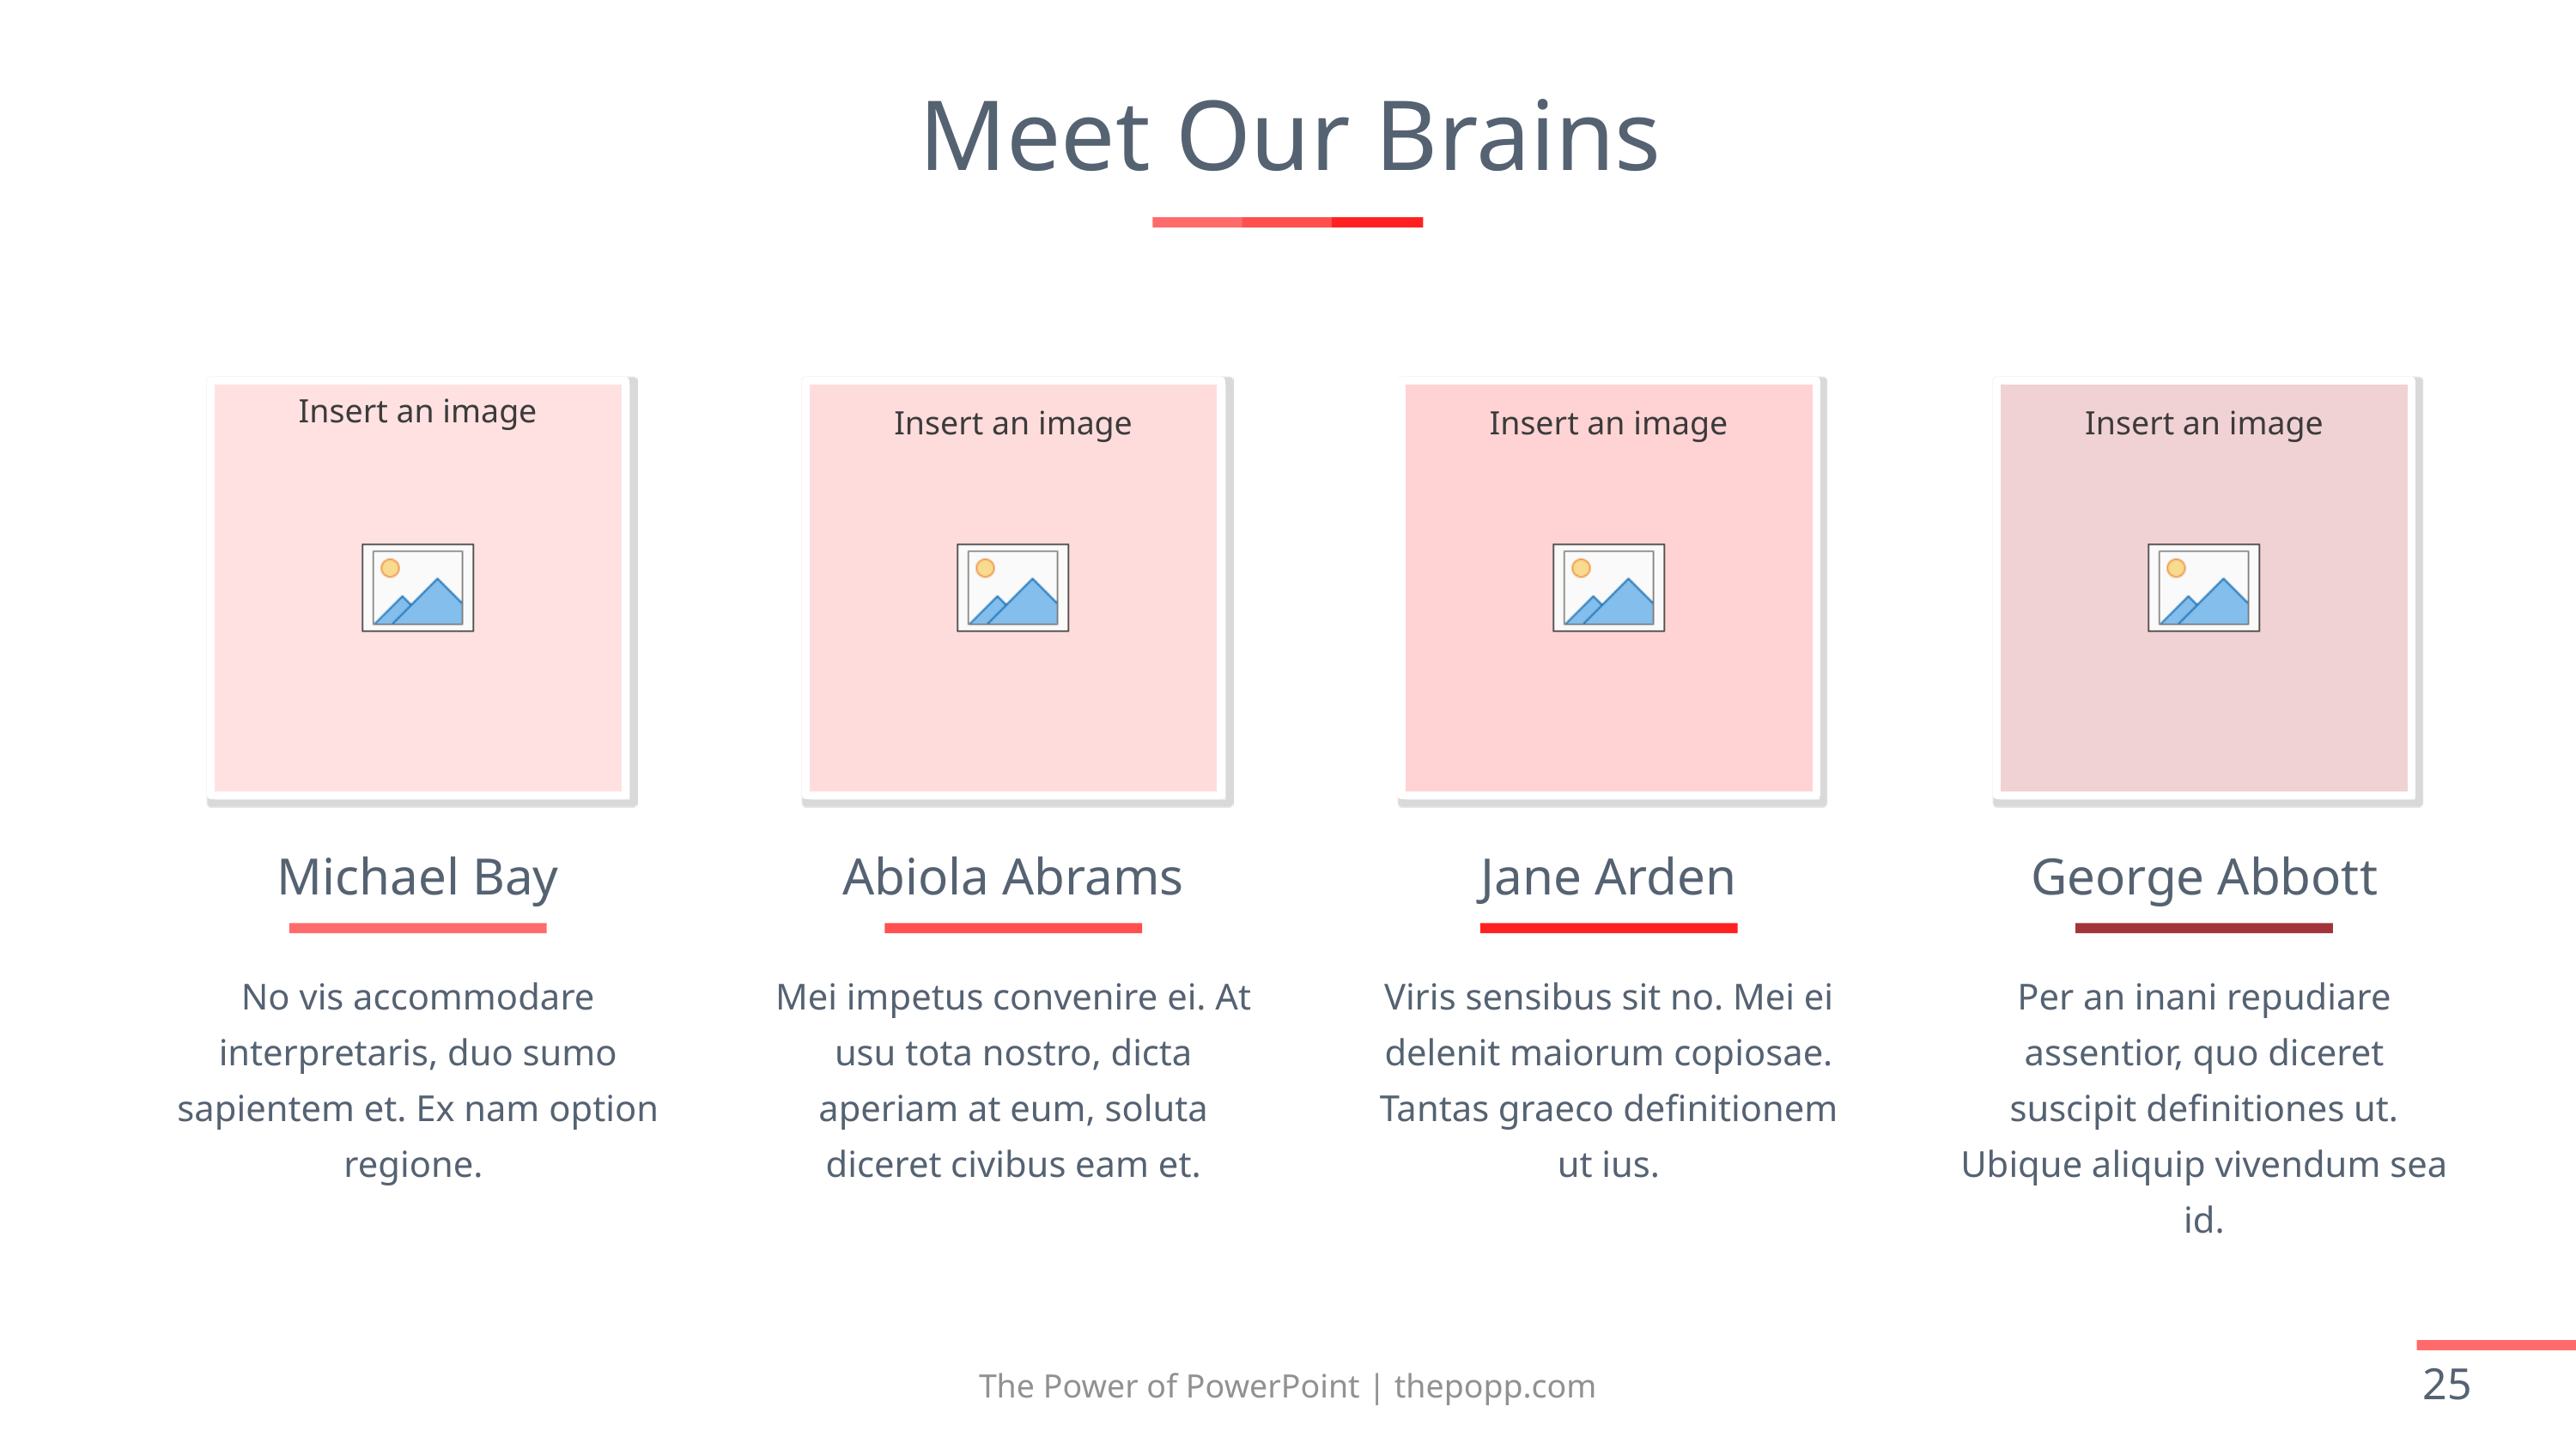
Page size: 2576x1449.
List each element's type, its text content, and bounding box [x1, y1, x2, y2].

list No vis accommodare interpretaris, duo sumo sapientem et. Ex nam option regione. [158, 955, 678, 1197]
list Per an inani repudiare assentior, quo diceret suscipit definitiones ut. Ubique aliquip vivendum sea id. [1944, 955, 2464, 1197]
title Meet Our Brains [69, 49, 2512, 230]
list Viris sensibus sit no. Mei ei delenit maiorum copiosae. Tantas graeco definitionem ut ius. [1349, 955, 1869, 1197]
list Mei impetus convenire ei. At usu tota nostro, dicta aperiam at eum, soluta diceret civibus eam et. [753, 955, 1273, 1197]
footer The Power of PowerPoint | thepopp.com [853, 1349, 1723, 1427]
picture [2001, 385, 2408, 791]
picture [214, 385, 622, 791]
list George Abbott [1944, 822, 2464, 928]
list Michael Bay [158, 822, 678, 928]
list Jane Arden [1349, 822, 1869, 928]
slide_number 25 [2409, 1351, 2576, 1421]
picture [1405, 385, 1813, 791]
list Abiola Abrams [753, 822, 1273, 928]
picture [810, 385, 1218, 791]
